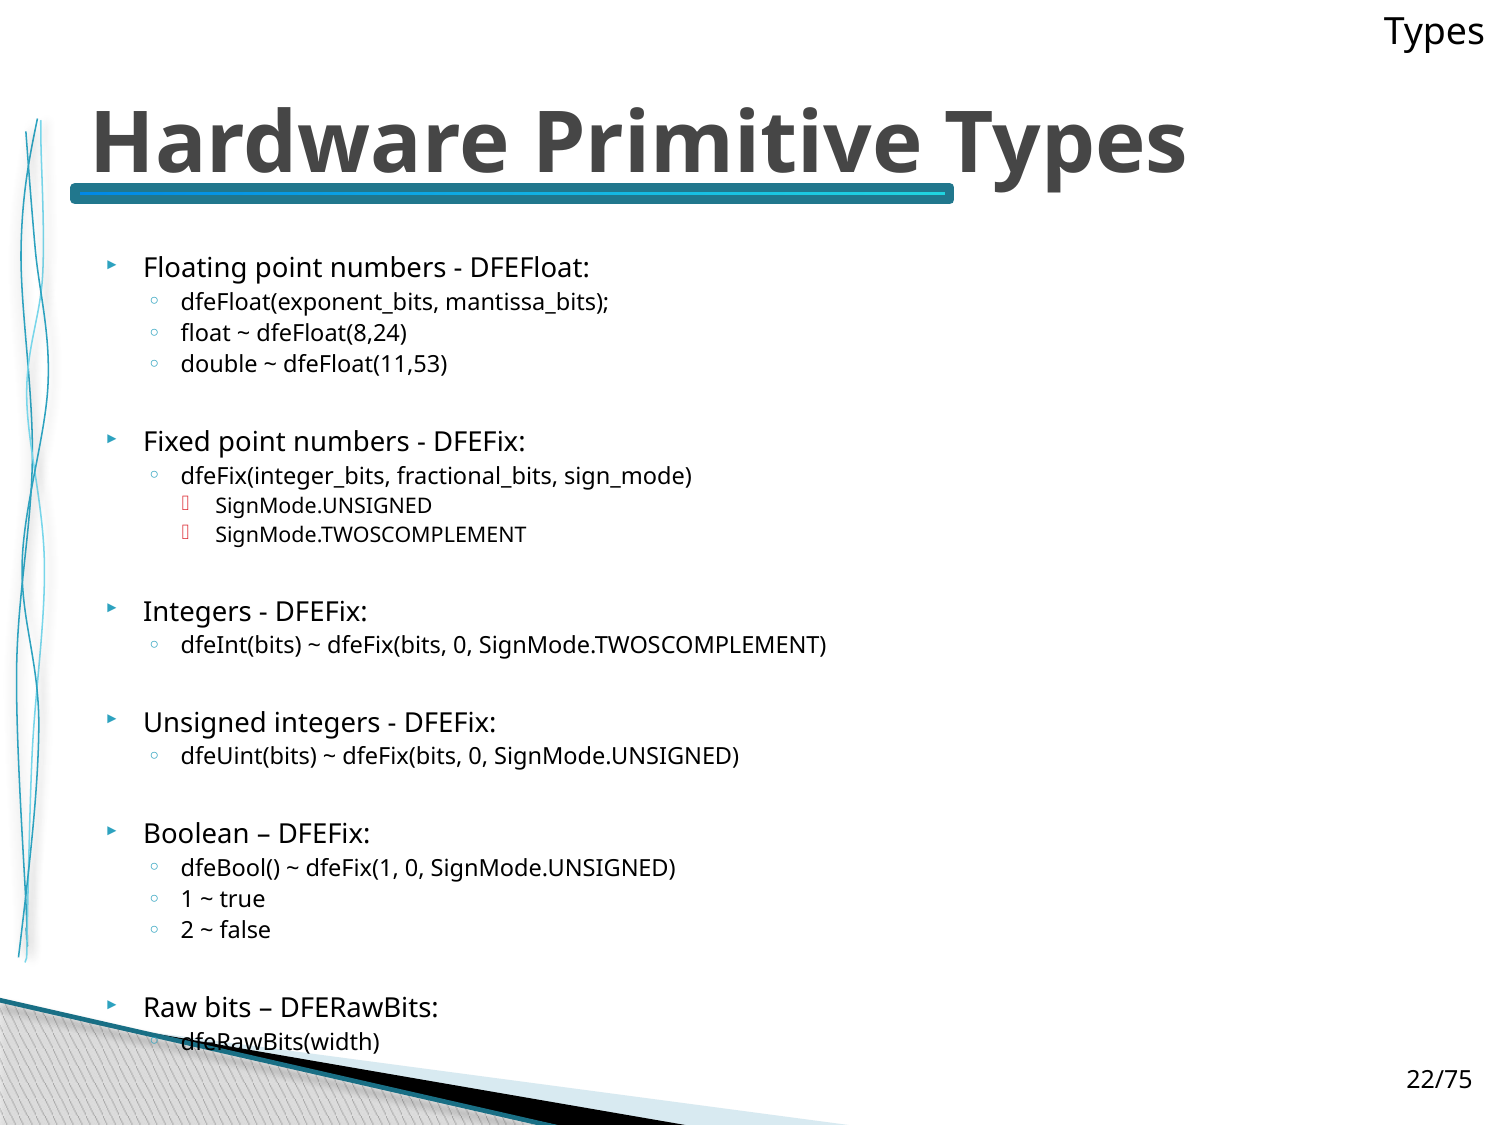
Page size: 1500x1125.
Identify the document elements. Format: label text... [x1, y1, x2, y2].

title Hardware Primitive Types [75, 45, 1425, 233]
list Types [1074, 0, 1500, 63]
list Floating point numbers - DFEFloat: dfeFloat(exponent_bits, mantissa_bits); float ~ dfeFloat(8,24) double ~ dfeFloat(11,53) Fixed point numbers - DFEFix: dfeFix(integer_bits, fractional_bits, sign_mode) SignMode.UNSIGNED SignMode.TWOSCOMPLEMENT Integers - DFEFix: dfeInt(bits) ~ dfeFix(bits, 0, SignMode.TWOSCOMPLEMENT) Unsigned integers - DFEFix: dfeUint(bits) ~ dfeFix(bits, 0, SignMode.UNSIGNED) Boolean – DFEFix: dfeBool() ~ dfeFix(1, 0, SignMode.UNSIGNED) 1 ~ true 2 ~ false Raw bits – DFERawBits: dfeRawBits(width) [75, 243, 1425, 1075]
